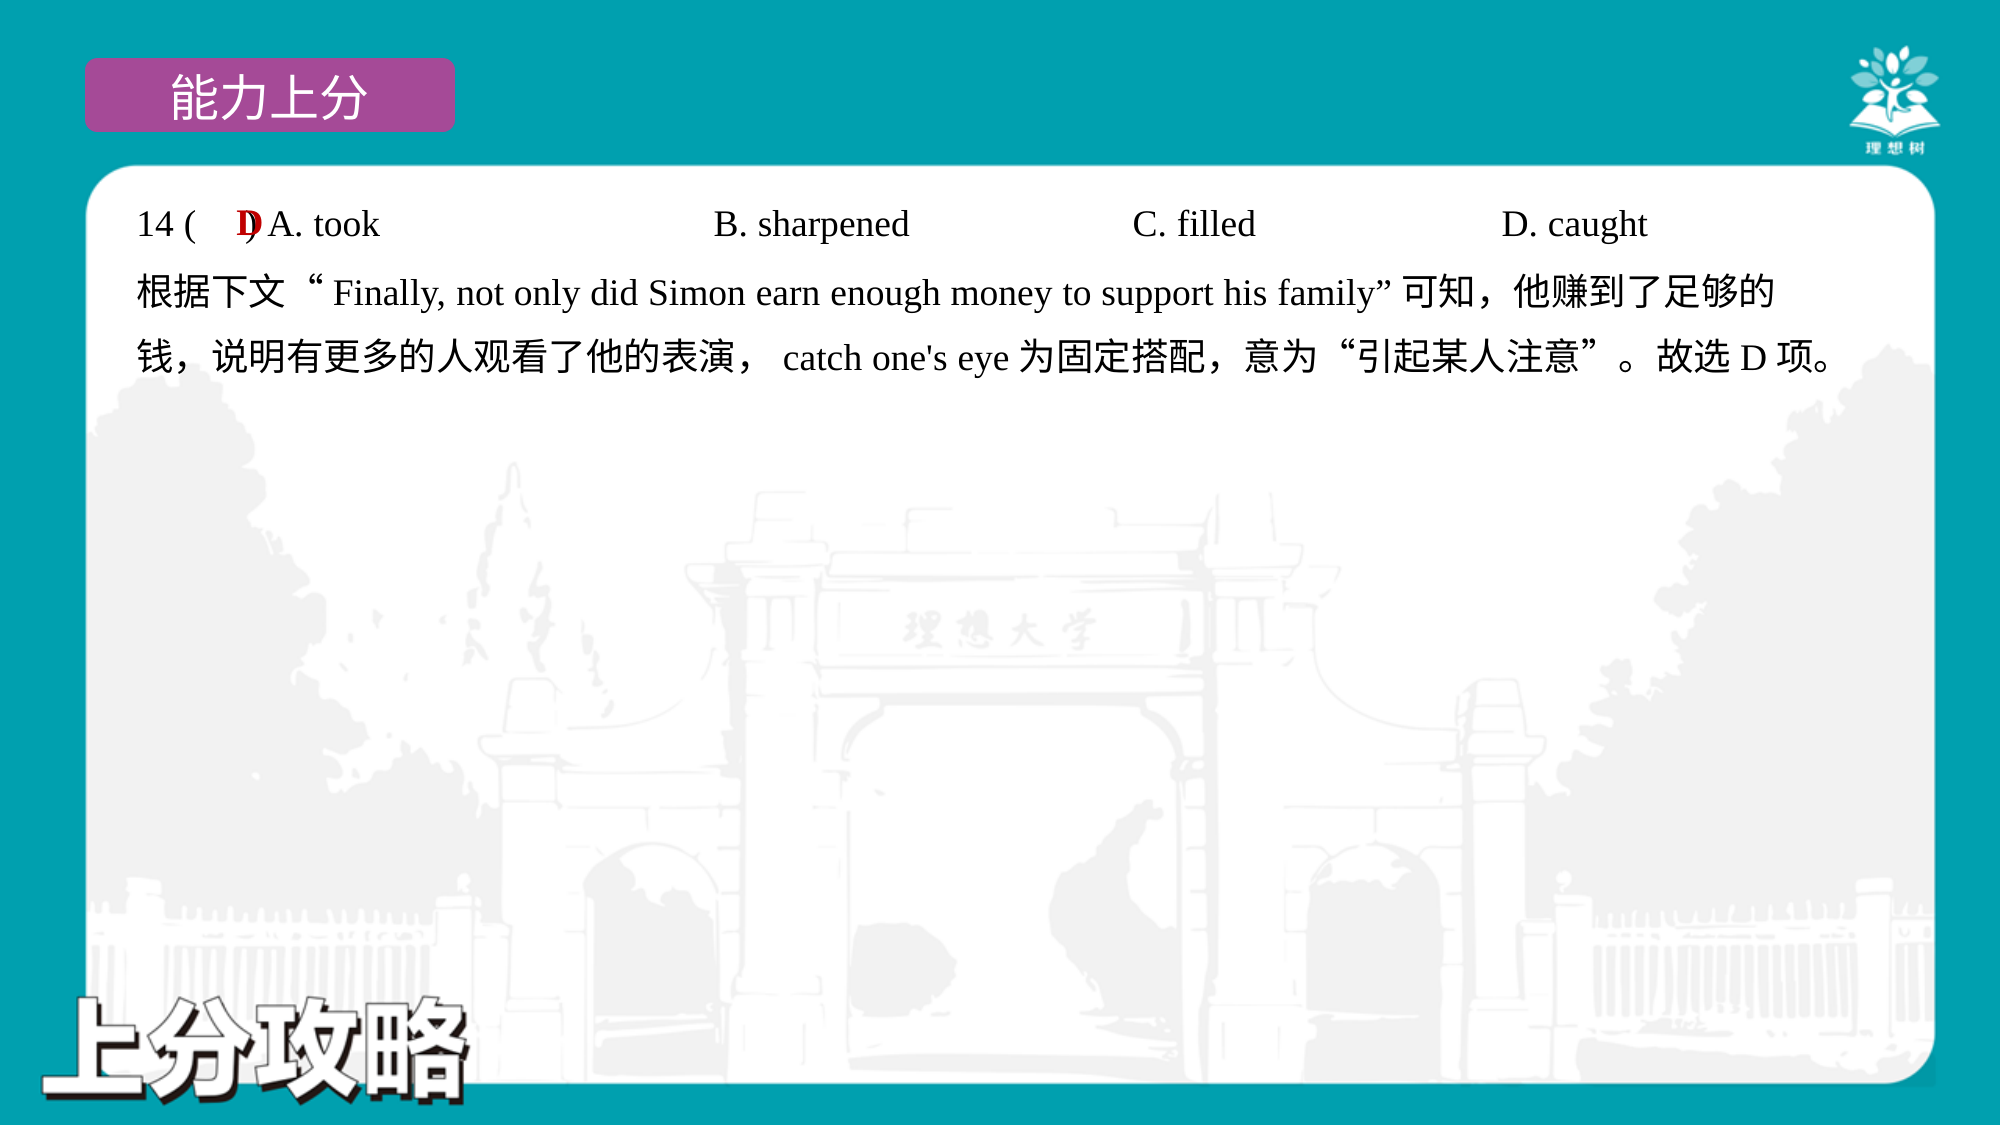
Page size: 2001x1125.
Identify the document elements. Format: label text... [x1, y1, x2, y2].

text_box 根据下文“Finally, not only did Simon earn enough money to support his family”可知，他赚到了足够的 钱，说明有更多的人观看了他的表演，catch one's eye为固定搭配，意为“引起某人注意”。故选D项。 [136, 244, 1865, 371]
text_box 14 ( ) A. took B. sharpened C. filled D. caught [136, 176, 1865, 237]
picture [0, 0, 2000, 1125]
text_box D [222, 176, 278, 236]
